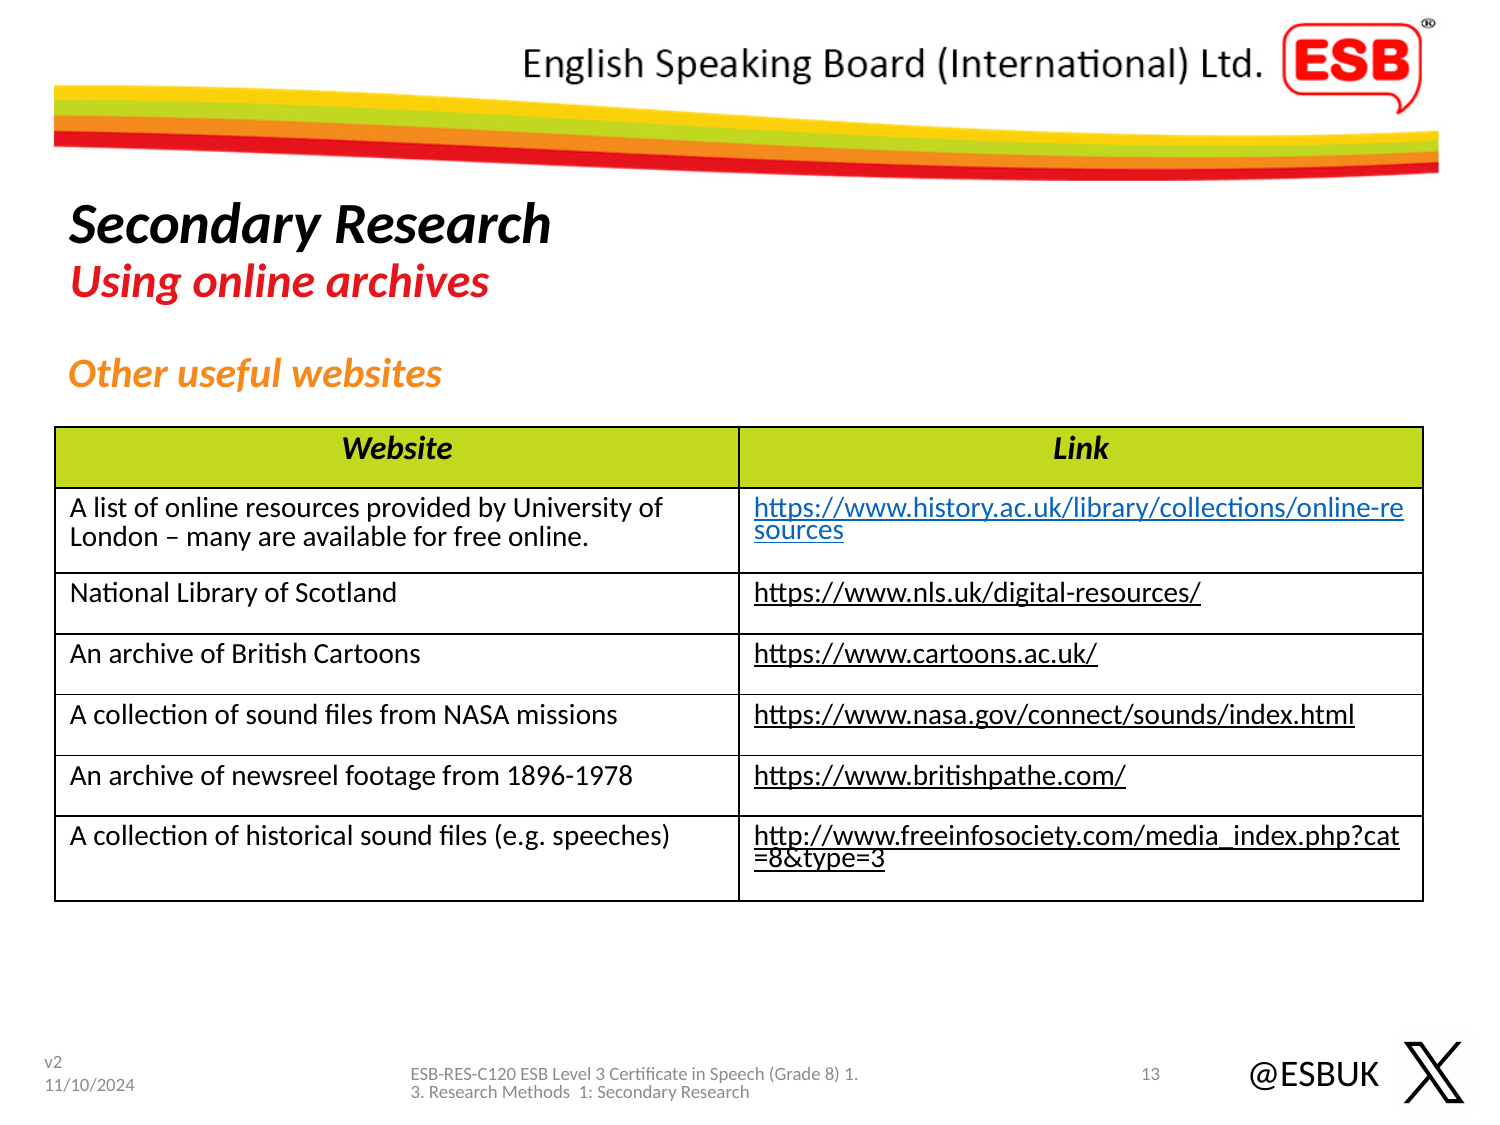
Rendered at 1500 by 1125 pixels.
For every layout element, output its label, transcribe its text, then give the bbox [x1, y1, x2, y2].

text_box Other useful websites [53, 338, 550, 403]
table_header Link [740, 428, 1422, 487]
table_cell https://www.nls.uk/digital-resources/ [740, 574, 1422, 633]
table_cell A collection of historical sound files (e.g. speeches) [56, 817, 738, 900]
table_cell https://www.nasa.gov/connect/sounds/index.html [740, 695, 1422, 755]
table_cell An archive of British Cartoons [56, 635, 738, 694]
footer ESB-RES-C120 ESB Level 3 Certificate in Speech (Grade 8) 1.3. Research Methods 1: Secondary Research [395, 1042, 874, 1103]
table_cell A collection of sound files from NASA missions [56, 695, 738, 755]
table_cell https://www.britishpathe.com/ [740, 756, 1422, 815]
table_header Website [56, 428, 738, 487]
title Secondary Research Using online archives [54, 185, 1349, 316]
slide_number 13 [930, 1042, 1176, 1103]
table_cell https://www.history.ac.uk/library/collections/online-resources [740, 489, 1422, 572]
table_cell https://www.cartoons.ac.uk/ [740, 635, 1422, 694]
table_cell http://www.freeinfosociety.com/media_index.php?cat=8&type=3 [740, 817, 1422, 900]
table_cell An archive of newsreel footage from 1896-1978 [56, 756, 738, 815]
table_cell National Library of Scotland [56, 574, 738, 633]
picture [1395, 1029, 1476, 1116]
picture [0, 0, 1500, 189]
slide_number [29, 1042, 160, 1103]
table_cell A list of online resources provided by University of London – many are available for free online. [56, 489, 738, 572]
